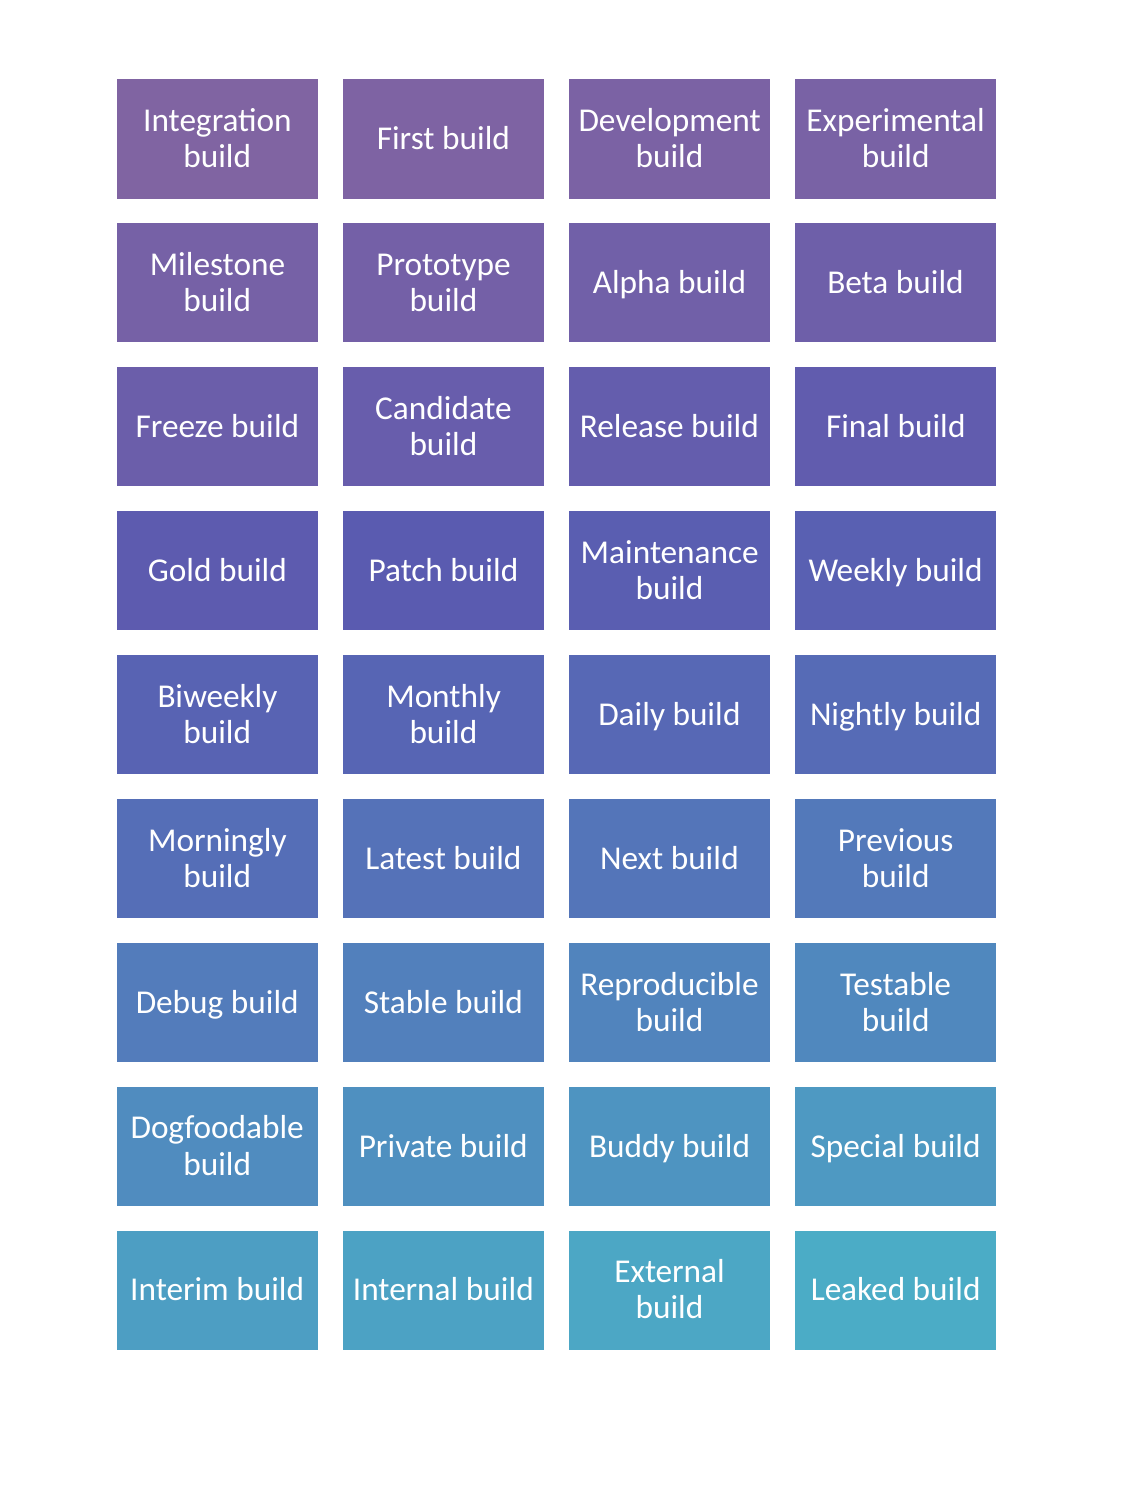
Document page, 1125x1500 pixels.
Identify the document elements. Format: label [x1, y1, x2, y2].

text_box [77, 76, 1036, 1353]
